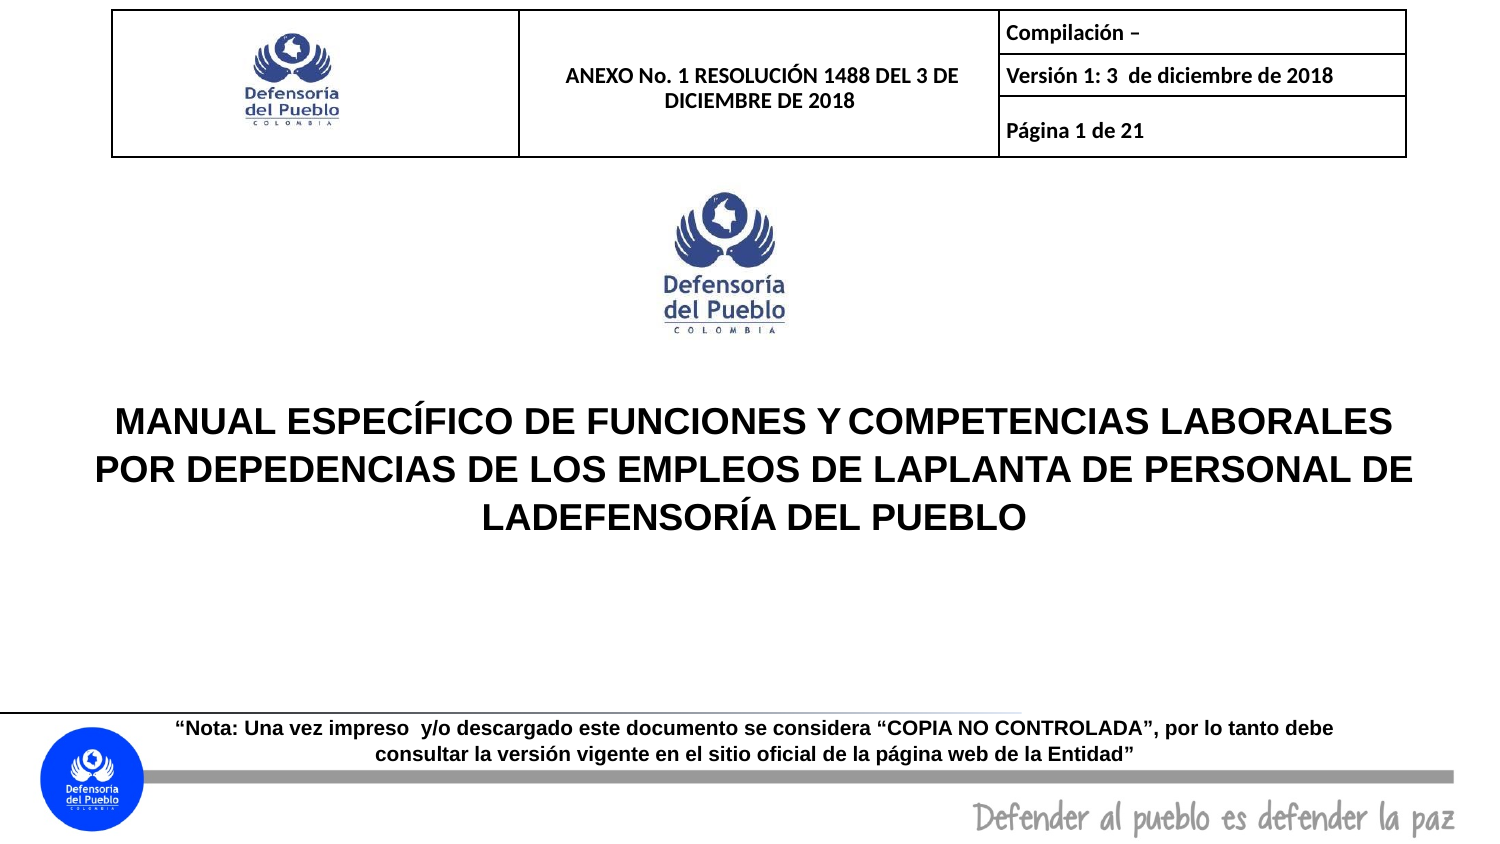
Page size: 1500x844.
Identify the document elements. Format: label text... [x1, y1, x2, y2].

table_cell Página 1 de 21 [1000, 97, 1405, 156]
text_box MANUAL ESPECÍFICO DE FUNCIONES Y COMPETENCIAS LABORALES POR DEPEDENCIAS DE LOS EMPLEOS DE LAPLANTA DE PERSONAL DE LADEFENSORÍA DEL PUEBLO [3, 386, 1445, 546]
table_header ANEXO No. 1 RESOLUCIÓN 1488 DEL 3 DE DICIEMBRE DE 2018 [520, 11, 998, 156]
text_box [229, 21, 354, 140]
table_cell Versión 1: 3 de diciembre de 2018 [1000, 55, 1405, 95]
table_header [113, 11, 518, 156]
text_box “Nota: Una vez impreso y/o descargado este documento se considera “COPIA NO CONTROLADA”, por lo tanto debe consultar la versión vigente en el sitio oficial de la página web de la Entidad” [64, 705, 1383, 774]
table_header Compilación – [1000, 11, 1405, 53]
picture [631, 170, 815, 354]
picture [0, 714, 1500, 844]
